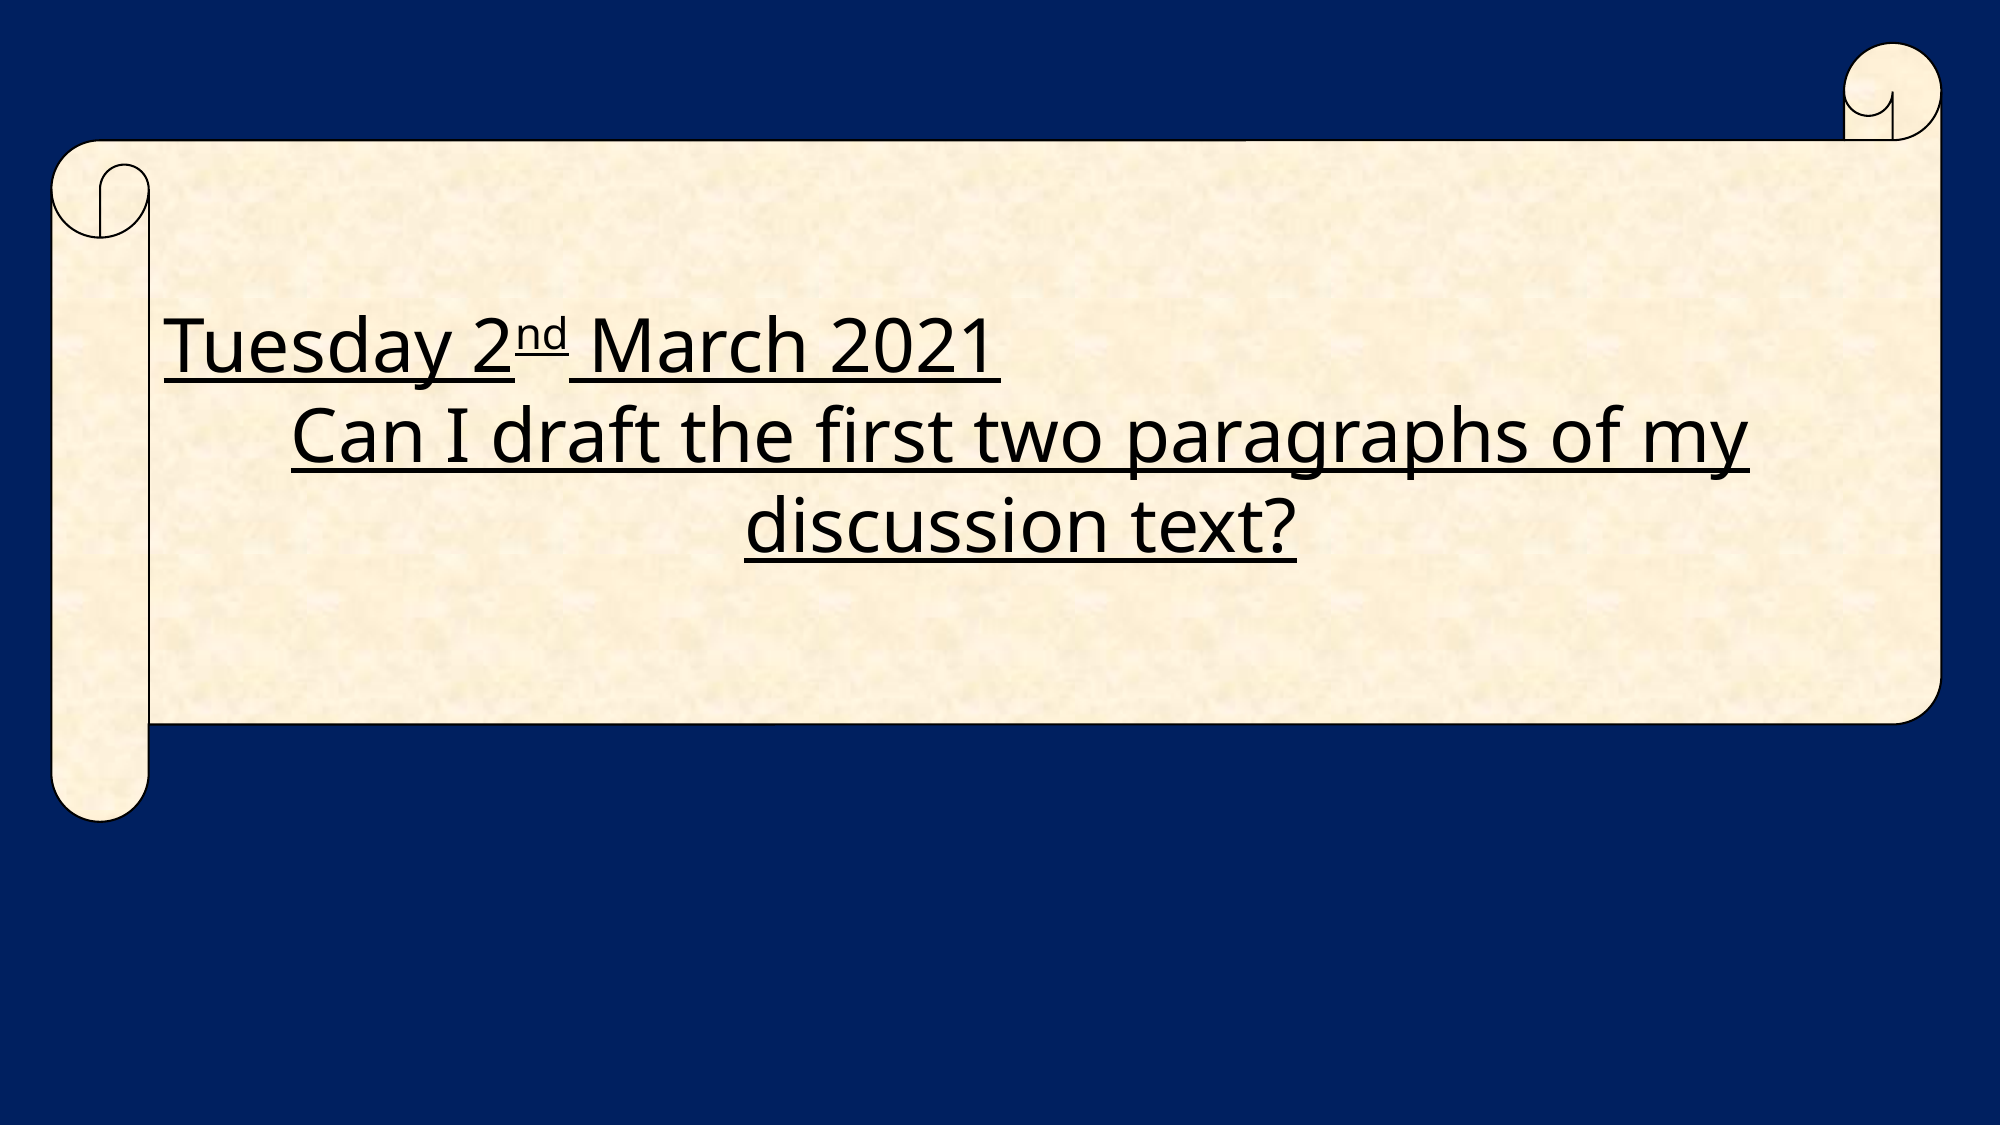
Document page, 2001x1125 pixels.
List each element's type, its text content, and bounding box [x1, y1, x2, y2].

text_box Tuesday 2nd March 2021 Can I draft the first two paragraphs of my discussion text? [50, 41, 1943, 823]
